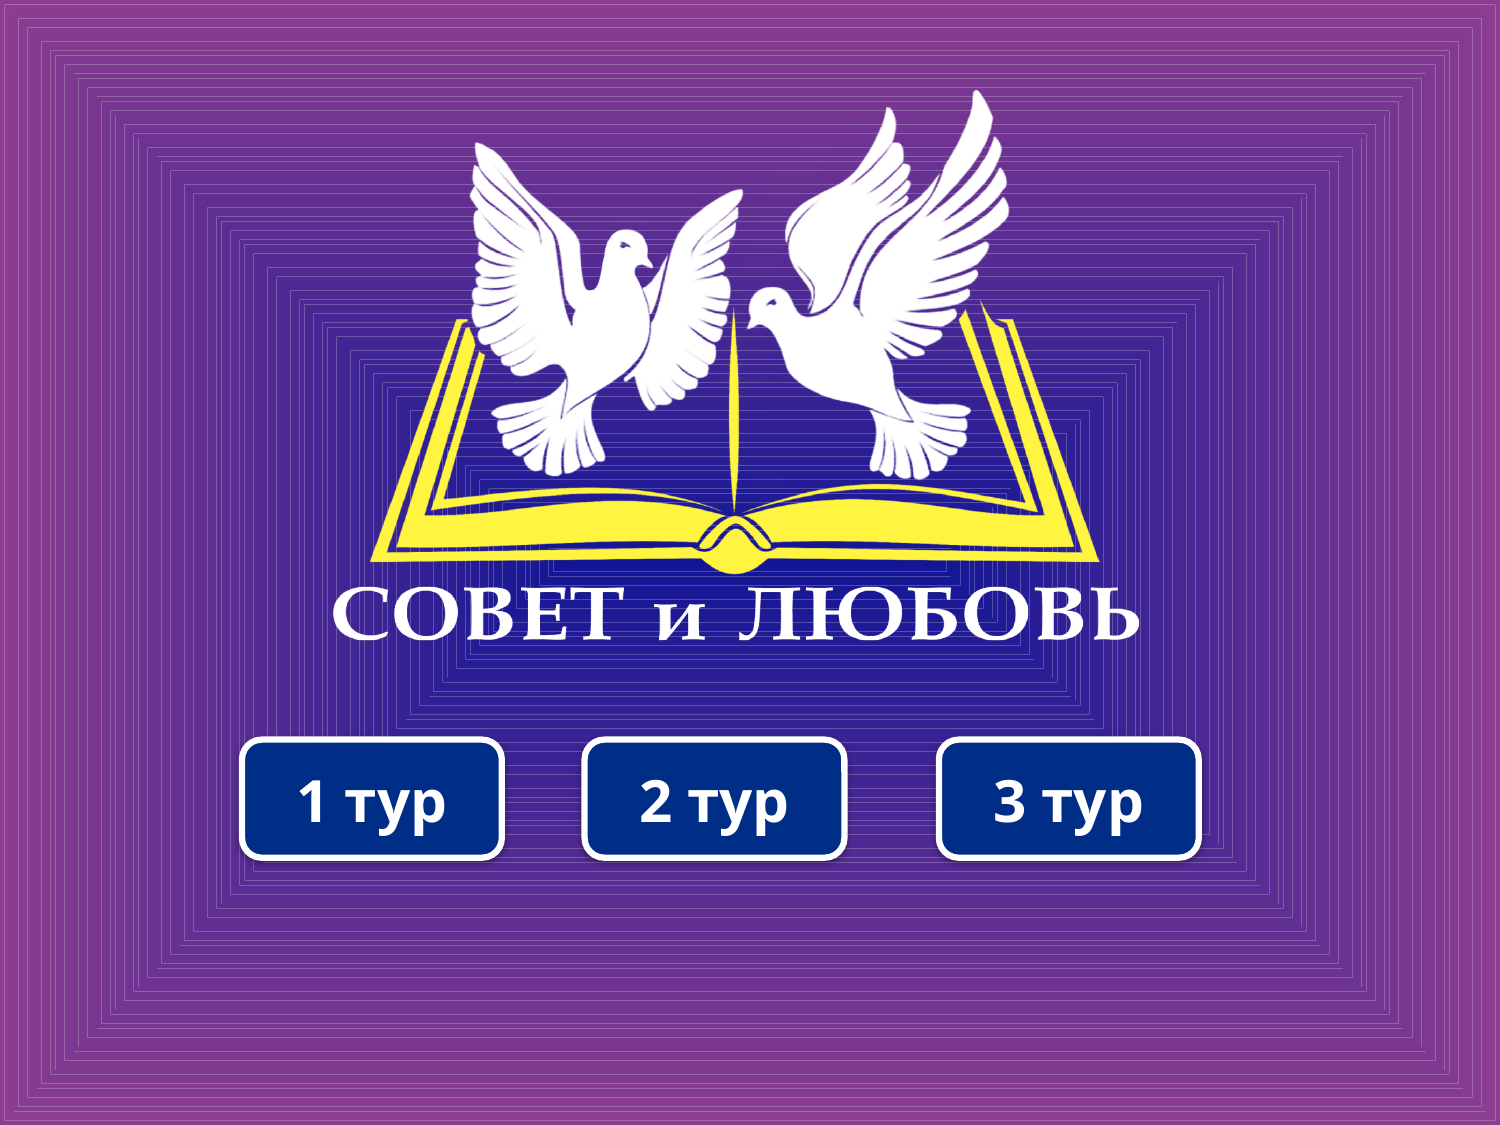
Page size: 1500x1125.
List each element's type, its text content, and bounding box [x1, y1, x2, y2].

text_box 3 тур [935, 736, 1202, 861]
text_box 2 тур [581, 736, 848, 861]
picture [288, 66, 1200, 681]
text_box 1 тур [238, 736, 505, 861]
